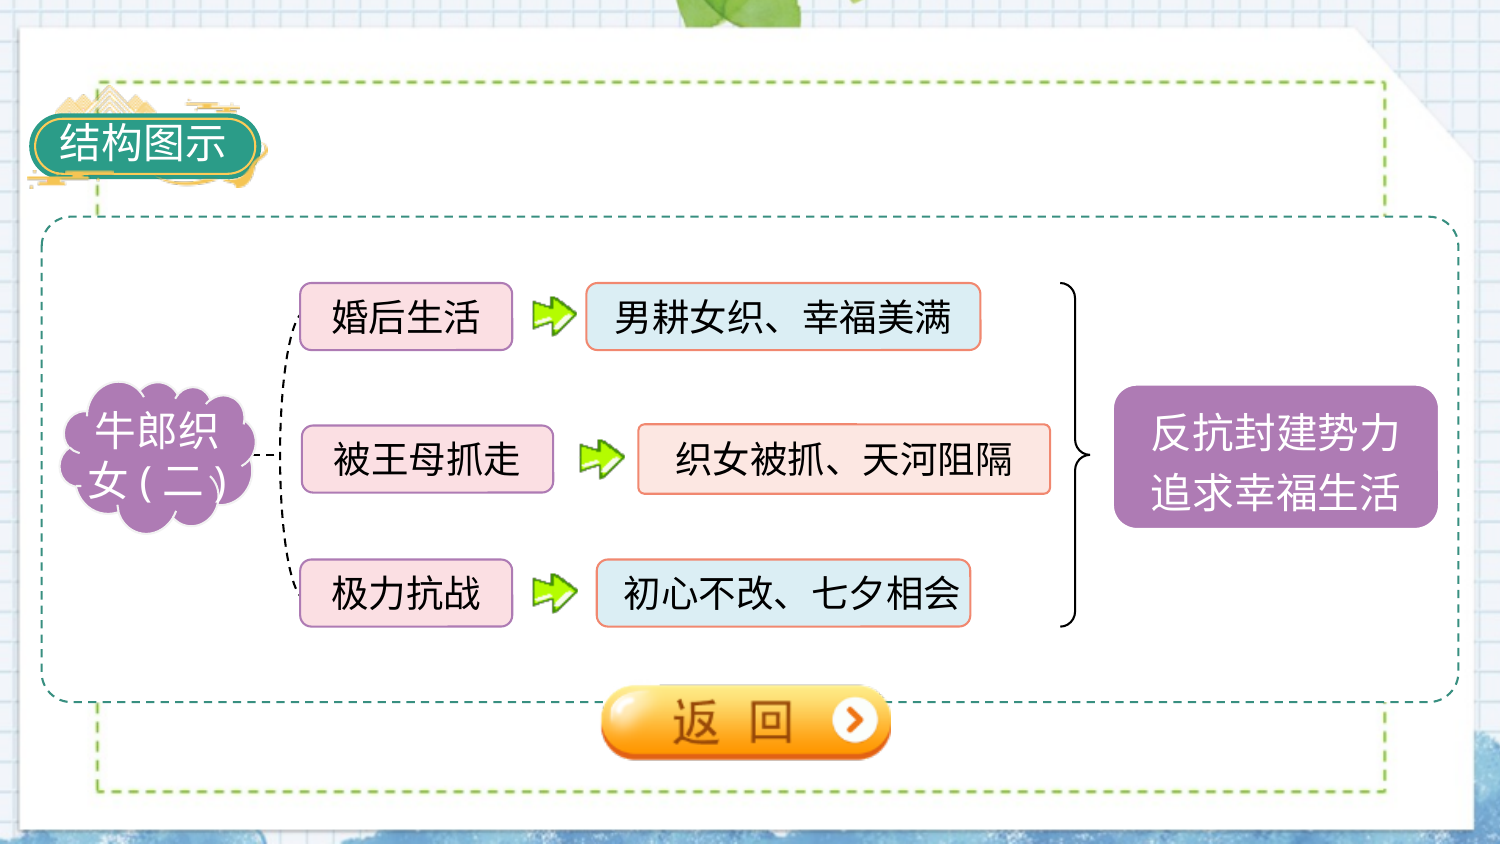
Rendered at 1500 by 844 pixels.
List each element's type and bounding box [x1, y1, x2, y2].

text_box [586, 559, 981, 627]
text_box [586, 282, 981, 351]
text_box [40, 215, 1460, 704]
picture [0, 0, 1500, 844]
text_box [290, 282, 522, 351]
text_box [1112, 384, 1440, 529]
text_box [27, 85, 269, 189]
text_box [638, 424, 1051, 494]
text_box [60, 379, 254, 535]
text_box [1060, 282, 1091, 628]
text_box [243, 311, 306, 599]
text_box [290, 425, 565, 493]
text_box [290, 559, 522, 627]
